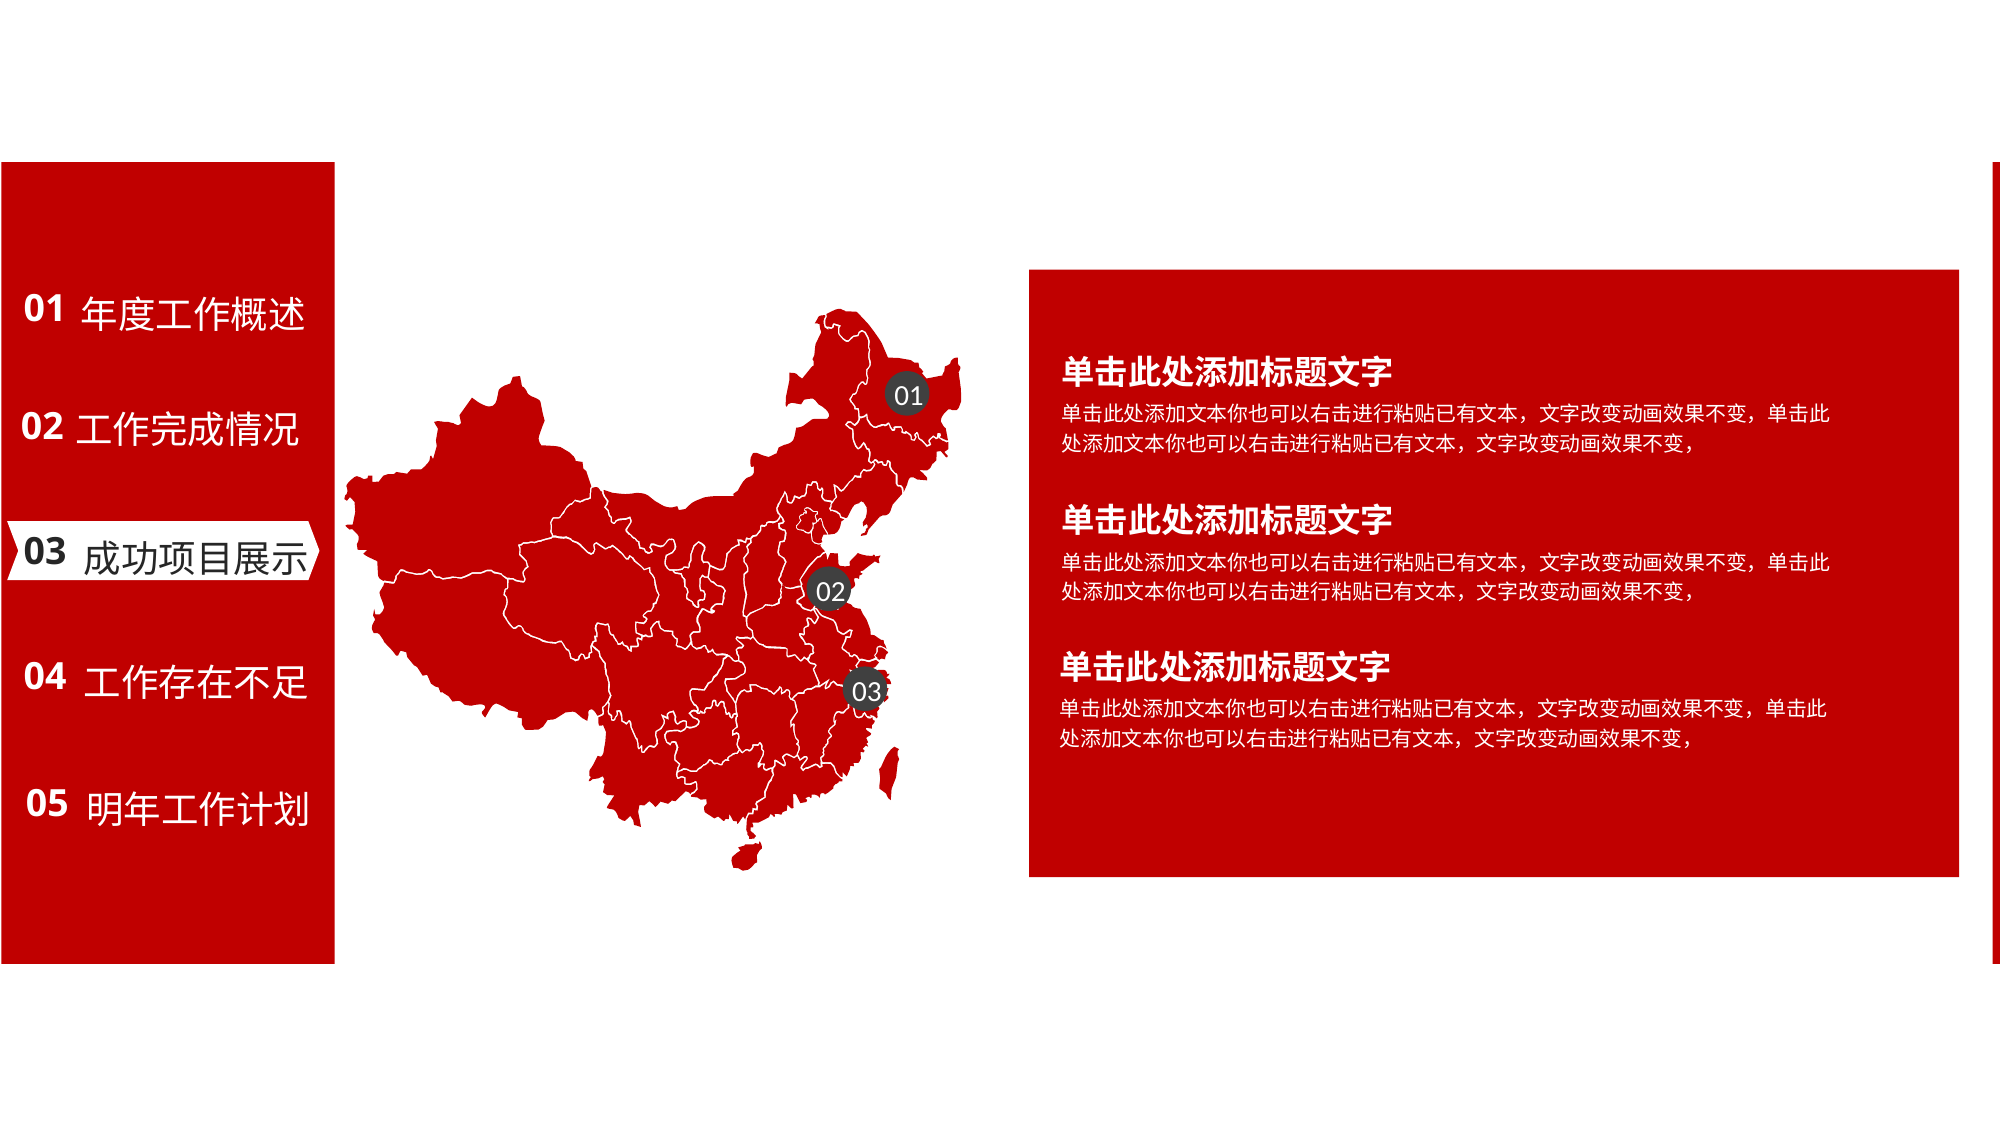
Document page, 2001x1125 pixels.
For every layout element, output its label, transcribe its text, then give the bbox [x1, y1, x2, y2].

text_box 明年工作计划 [45, 756, 344, 839]
text_box 单击此处添加文本你也可以右击进行粘贴已有文本，文字改变动画效果不变，单击此处添加文本你也可以右击进行粘贴已有文本，文字改变动画效果不变， [1046, 388, 1864, 492]
text_box [1991, 161, 2000, 965]
text_box 02 [6, 394, 91, 589]
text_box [800, 564, 862, 616]
text_box 单击此处添加标题文字 [1046, 344, 1915, 399]
text_box 单击此处添加标题文字 [1044, 638, 1913, 694]
text_box 01 [8, 276, 94, 394]
text_box 05 [10, 771, 96, 966]
text_box [0, 161, 336, 965]
text_box 成功项目展示 [43, 504, 344, 588]
text_box 单击此处添加文本你也可以右击进行粘贴已有文本，文字改变动画效果不变，单击此处添加文本你也可以右击进行粘贴已有文本，文字改变动画效果不变， [1046, 536, 1864, 638]
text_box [344, 308, 962, 871]
text_box 工作完成情况 [34, 376, 341, 459]
text_box 年度工作概述 [40, 261, 347, 344]
text_box 单击此处添加文本你也可以右击进行粘贴已有文本，文字改变动画效果不变，单击此处添加文本你也可以右击进行粘贴已有文本，文字改变动画效果不变， [1044, 683, 1862, 788]
text_box 03 [8, 519, 94, 644]
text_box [836, 664, 898, 716]
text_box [879, 369, 940, 420]
text_box 04 [8, 644, 94, 839]
text_box [1028, 268, 1960, 878]
text_box 工作存在不足 [43, 629, 344, 712]
text_box 单击此处添加标题文字 [1046, 492, 1915, 547]
